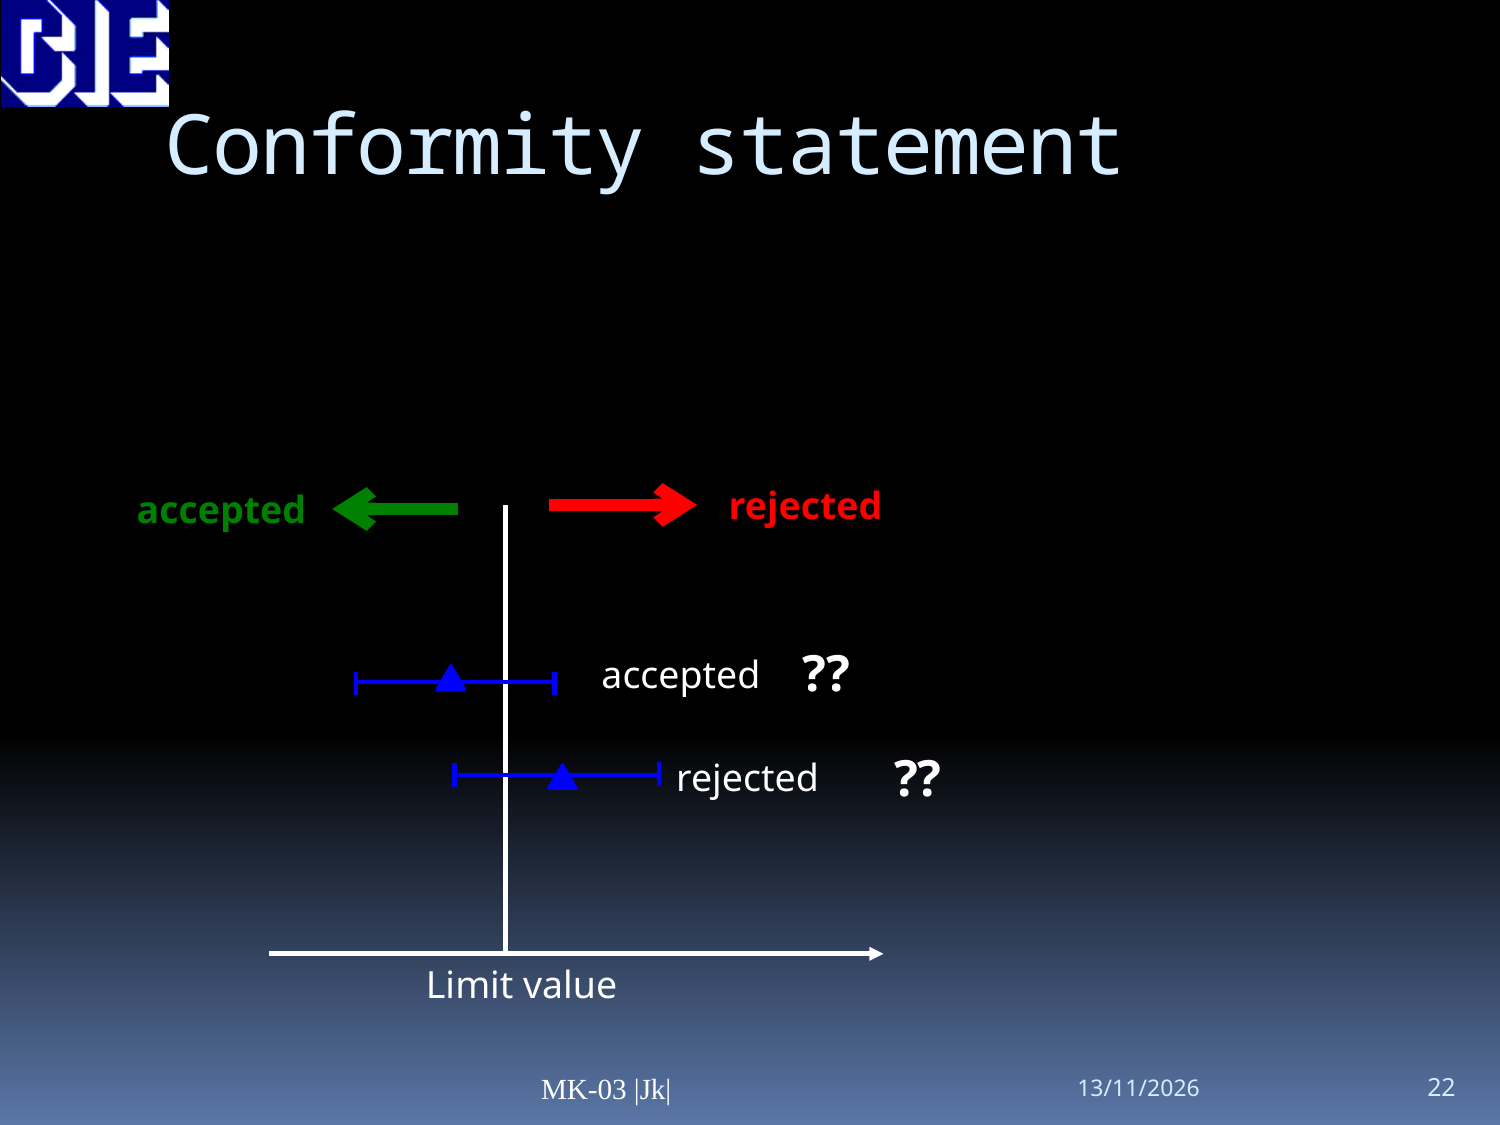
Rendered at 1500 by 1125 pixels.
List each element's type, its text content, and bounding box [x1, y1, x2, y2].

text_box rejected [713, 474, 898, 535]
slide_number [1063, 1052, 1412, 1113]
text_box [454, 761, 660, 788]
title Conformity statement [150, 83, 1425, 234]
text_box Limit value [411, 965, 633, 1014]
text_box accepted [586, 643, 776, 704]
footer MK-03 |Jk| [150, 1052, 1063, 1113]
text_box rejected [661, 746, 834, 806]
text_box accepted [121, 478, 321, 539]
text_box ?? [787, 633, 865, 709]
slide_number 22 [1412, 1052, 1488, 1113]
text_box ?? [879, 738, 957, 814]
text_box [355, 671, 559, 696]
